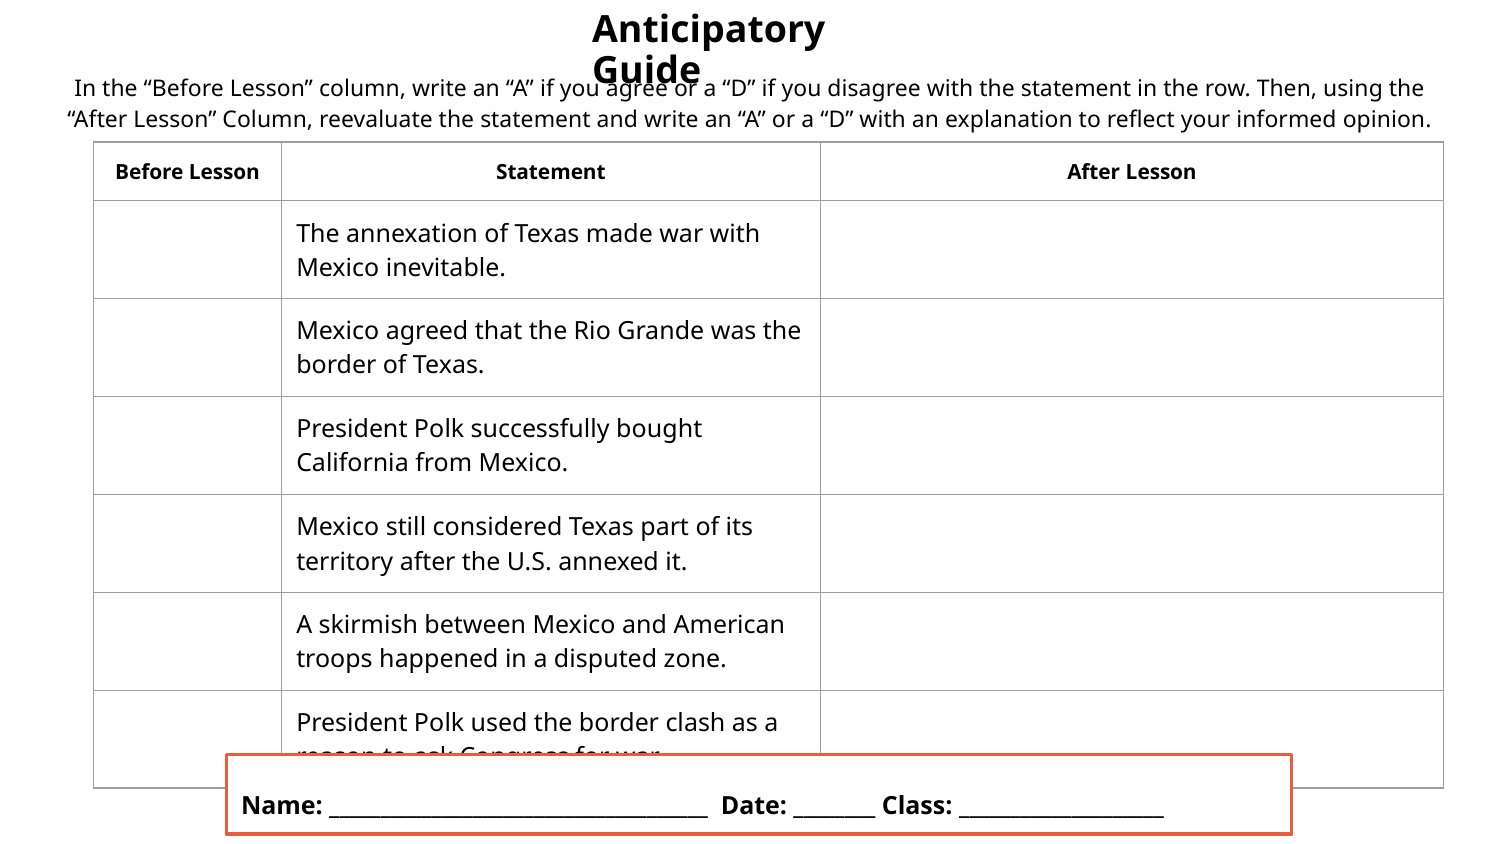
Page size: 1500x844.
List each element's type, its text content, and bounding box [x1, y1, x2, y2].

table_cell [821, 691, 1443, 787]
list Anticipatory Guide [580, 4, 949, 59]
table_cell [821, 495, 1443, 592]
table_cell [821, 299, 1443, 396]
table_cell A skirmish between Mexico and American troops happened in a disputed zone. [282, 593, 820, 690]
table_header Before Lesson [94, 143, 281, 200]
text_box In the “Before Lesson” column, write an “A” if you agree or a “D” if you disagree with the statement in the row. Then, using the “After Lesson” Column, reevaluate the statement and write an “A” or a “D” with an explanation to reflect your informed opinion. [31, 59, 1469, 144]
table_cell [821, 201, 1443, 298]
table_cell President Polk successfully bought California from Mexico. [282, 397, 820, 494]
table_cell Mexico agreed that the Rio Grande was the border of Texas. [282, 299, 820, 396]
table_cell President Polk used the border clash as a reason to ask Congress for war. [282, 691, 820, 754]
table_cell [94, 495, 281, 592]
table_cell [94, 201, 281, 298]
table_cell [821, 593, 1443, 690]
table_cell The annexation of Texas made war with Mexico inevitable. [282, 201, 820, 298]
table_cell [94, 299, 281, 396]
table_cell [94, 691, 281, 787]
table_cell [94, 593, 281, 690]
table_header After Lesson [821, 143, 1443, 200]
table_cell [821, 397, 1443, 494]
table_header Statement [282, 143, 820, 200]
table_cell [94, 397, 281, 494]
text_box Name: _____________________________________ Date: ________ Class: ____________________ [226, 754, 1292, 834]
table_cell Mexico still considered Texas part of its territory after the U.S. annexed it. [282, 495, 820, 592]
